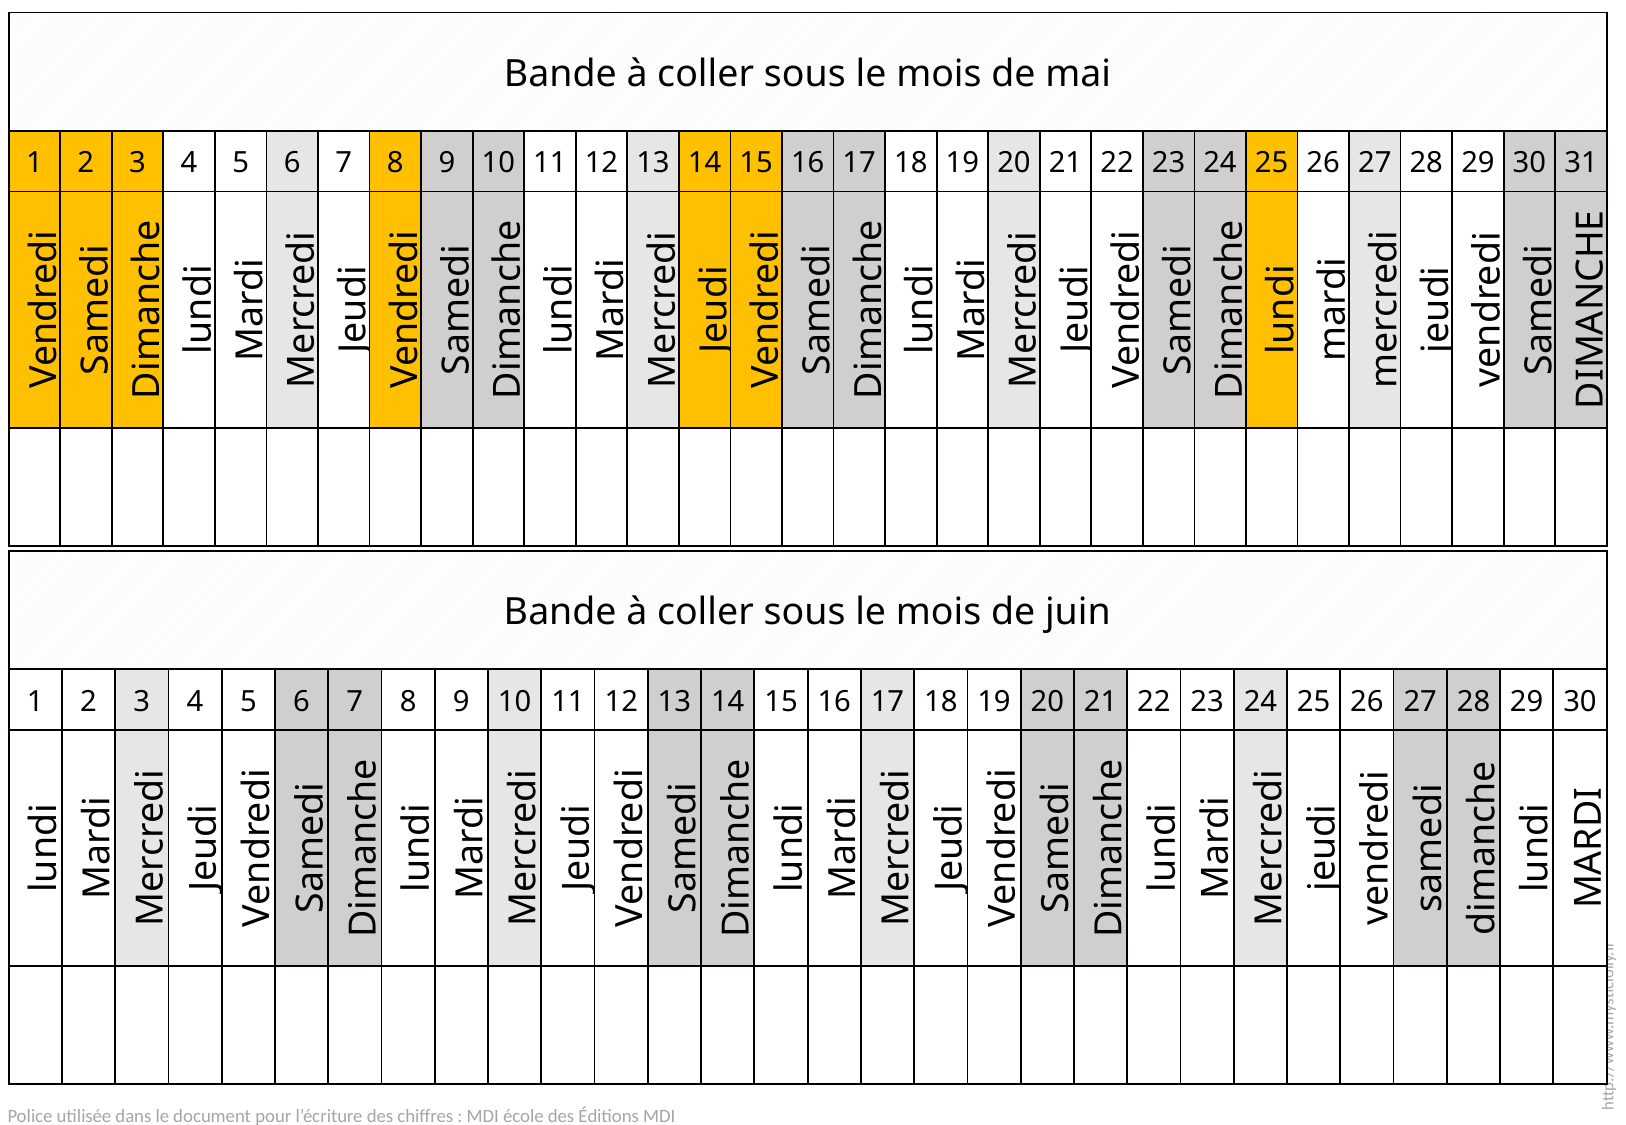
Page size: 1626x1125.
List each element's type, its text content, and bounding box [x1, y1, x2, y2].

table_cell 26 [1298, 132, 1348, 191]
table_cell Mercredi [116, 731, 168, 965]
table_cell [329, 967, 381, 1083]
table_cell [1288, 967, 1339, 1083]
table_cell vendredi [1453, 192, 1503, 427]
table_cell [680, 429, 730, 545]
table_cell Samedi [649, 731, 700, 965]
table_cell [595, 967, 647, 1083]
table_cell 16 [783, 132, 833, 191]
table_cell Jeudi [319, 192, 369, 427]
table_cell MARDI [1554, 731, 1606, 965]
table_cell 24 [1235, 670, 1286, 729]
table_cell 8 [370, 132, 420, 191]
table_cell 10 [474, 132, 523, 191]
table_cell [702, 967, 753, 1083]
table_cell 11 [525, 132, 575, 191]
table_cell [1453, 429, 1503, 545]
table_cell 13 [628, 132, 678, 191]
table_cell [731, 429, 781, 545]
table_cell 18 [915, 670, 967, 729]
table_cell Mercredi [1235, 731, 1286, 965]
table_cell [267, 429, 317, 545]
table_cell Samedi [61, 192, 111, 427]
table_header Bande à coller sous le mois de mai [10, 13, 1606, 130]
table_cell Samedi [1022, 731, 1073, 965]
table_cell 16 [809, 670, 860, 729]
table_cell Dimanche [1195, 192, 1245, 427]
table_cell [989, 429, 1039, 545]
table_cell 20 [1022, 670, 1073, 729]
table_cell 15 [731, 132, 781, 191]
table_cell 31 [1556, 132, 1606, 191]
table_cell 1 [10, 670, 61, 729]
table_cell Mardi [577, 192, 626, 427]
table_cell 5 [216, 132, 266, 191]
table_cell 2 [63, 670, 114, 729]
table_cell Mardi [1181, 731, 1233, 965]
table_cell 12 [577, 132, 626, 191]
table_cell Jeudi [542, 731, 594, 965]
table_cell 25 [1288, 670, 1339, 729]
table_cell 9 [422, 132, 472, 191]
table_cell 6 [276, 670, 327, 729]
table_cell 10 [489, 670, 540, 729]
table_cell Samedi [276, 731, 327, 965]
table_cell 9 [436, 670, 487, 729]
table_cell Jeudi [1041, 192, 1090, 427]
table_cell 3 [113, 132, 162, 191]
table_cell 11 [542, 670, 594, 729]
table_cell [1501, 967, 1552, 1083]
table_cell lundi [886, 192, 936, 427]
table_cell [783, 429, 833, 545]
table_cell [628, 429, 678, 545]
table_cell 18 [886, 132, 936, 191]
table_cell Mardi [938, 192, 987, 427]
table_cell Dimanche [834, 192, 884, 427]
table_cell 30 [1554, 670, 1606, 729]
table_cell Vendredi [731, 192, 781, 427]
table_cell [1128, 967, 1180, 1083]
table_cell Samedi [1505, 192, 1554, 427]
table_cell Mardi [809, 731, 860, 965]
table_cell [525, 429, 575, 545]
table_cell [886, 429, 936, 545]
table_cell Vendredi [1092, 192, 1142, 427]
table_cell Vendredi [223, 731, 274, 965]
table_cell Jeudi [680, 192, 730, 427]
table_cell 8 [382, 670, 434, 729]
table_cell dimanche [1448, 731, 1499, 965]
table_cell 19 [938, 132, 987, 191]
table_cell Samedi [783, 192, 833, 427]
table_cell 13 [649, 670, 700, 729]
table_cell lundi [10, 731, 61, 965]
table_cell 19 [968, 670, 1020, 729]
table_cell mardi [1298, 192, 1348, 427]
table_cell Jeudi [915, 731, 967, 965]
table_cell 17 [862, 670, 913, 729]
table_cell [834, 429, 884, 545]
table_cell 22 [1092, 132, 1142, 191]
table_cell [1394, 967, 1446, 1083]
table_cell [755, 967, 807, 1083]
table_cell mercredi [1350, 192, 1400, 427]
table_cell Dimanche [113, 192, 162, 427]
table_cell Dimanche [702, 731, 753, 965]
table_cell [422, 429, 472, 545]
table_cell 24 [1195, 132, 1245, 191]
table_cell 1 [10, 132, 59, 191]
table_cell [1556, 429, 1606, 545]
table_cell [1247, 429, 1297, 545]
table_cell [1144, 429, 1194, 545]
table_cell [1448, 967, 1499, 1083]
table_cell [164, 429, 214, 545]
table_cell jeudi [1288, 731, 1339, 965]
table_cell [1401, 429, 1451, 545]
table_cell Vendredi [595, 731, 647, 965]
table_cell lundi [755, 731, 807, 965]
table_cell Samedi [422, 192, 472, 427]
table_cell [382, 967, 434, 1083]
table_cell 7 [319, 132, 369, 191]
table_cell [1022, 967, 1073, 1083]
table_cell [10, 429, 59, 545]
table_cell 12 [595, 670, 647, 729]
table_cell [1041, 429, 1090, 545]
table_cell lundi [1128, 731, 1180, 965]
table_cell [1195, 429, 1245, 545]
table_cell [968, 967, 1020, 1083]
table_cell 28 [1448, 670, 1499, 729]
table_cell lundi [525, 192, 575, 427]
table_cell [862, 967, 913, 1083]
table_cell Vendredi [968, 731, 1020, 965]
table_cell 27 [1394, 670, 1446, 729]
table_cell 14 [702, 670, 753, 729]
table_cell 20 [989, 132, 1039, 191]
table_cell 28 [1401, 132, 1451, 191]
table_cell [577, 429, 626, 545]
table_cell 29 [1501, 670, 1552, 729]
table_cell [1341, 967, 1393, 1083]
table_cell lundi [1501, 731, 1552, 965]
table_cell lundi [164, 192, 214, 427]
table_cell [1075, 967, 1126, 1083]
table_cell [1181, 967, 1233, 1083]
table_cell [938, 429, 987, 545]
table_cell [1554, 967, 1606, 1083]
table_cell [370, 429, 420, 545]
table_cell 17 [834, 132, 884, 191]
table_cell 29 [1453, 132, 1503, 191]
table_cell Mardi [216, 192, 266, 427]
table_cell DIMANCHE [1556, 192, 1606, 427]
table_cell 4 [164, 132, 214, 191]
table_cell Mercredi [489, 731, 540, 965]
table_cell [10, 967, 61, 1083]
table_cell [113, 429, 162, 545]
table_cell Jeudi [169, 731, 221, 965]
table_cell Mardi [63, 731, 114, 965]
table_cell [116, 967, 168, 1083]
table_cell lundi [1247, 192, 1297, 427]
table_cell Mardi [436, 731, 487, 965]
table_cell lundi [382, 731, 434, 965]
table_cell Dimanche [474, 192, 523, 427]
table_cell [169, 967, 221, 1083]
table_cell 25 [1247, 132, 1297, 191]
table_cell [474, 429, 523, 545]
table_cell [216, 429, 266, 545]
table_cell Mercredi [628, 192, 678, 427]
table_cell [649, 967, 700, 1083]
table_cell [223, 967, 274, 1083]
table_cell [61, 429, 111, 545]
table_cell [542, 967, 594, 1083]
table_cell [1505, 429, 1554, 545]
table_cell [1092, 429, 1142, 545]
table_cell Mercredi [989, 192, 1039, 427]
table_cell 23 [1144, 132, 1194, 191]
table_cell 7 [329, 670, 381, 729]
table_cell 15 [755, 670, 807, 729]
table_cell 5 [223, 670, 274, 729]
table_cell Samedi [1144, 192, 1194, 427]
table_cell jeudi [1401, 192, 1451, 427]
table_cell Vendredi [10, 192, 59, 427]
table_cell 14 [680, 132, 730, 191]
table_cell Mercredi [862, 731, 913, 965]
table_cell 21 [1041, 132, 1090, 191]
table_cell 22 [1128, 670, 1180, 729]
table_cell 27 [1350, 132, 1400, 191]
table_cell 30 [1505, 132, 1554, 191]
table_cell Dimanche [329, 731, 381, 965]
table_cell [489, 967, 540, 1083]
table_cell [63, 967, 114, 1083]
table_header Bande à coller sous le mois de juin [10, 552, 1606, 668]
table_cell samedi [1394, 731, 1446, 965]
table_cell 4 [169, 670, 221, 729]
table_cell 23 [1181, 670, 1233, 729]
table_cell [1235, 967, 1286, 1083]
table_cell vendredi [1341, 731, 1393, 965]
table_cell 6 [267, 132, 317, 191]
table_cell [809, 967, 860, 1083]
table_cell 3 [116, 670, 168, 729]
table_cell 21 [1075, 670, 1126, 729]
table_cell Dimanche [1075, 731, 1126, 965]
table_cell Vendredi [370, 192, 420, 427]
table_cell 2 [61, 132, 111, 191]
table_cell [436, 967, 487, 1083]
table_cell [276, 967, 327, 1083]
table_cell [1298, 429, 1348, 545]
table_cell [915, 967, 967, 1083]
table_cell [319, 429, 369, 545]
table_cell Mercredi [267, 192, 317, 427]
table_cell [1350, 429, 1400, 545]
table_cell 26 [1341, 670, 1393, 729]
